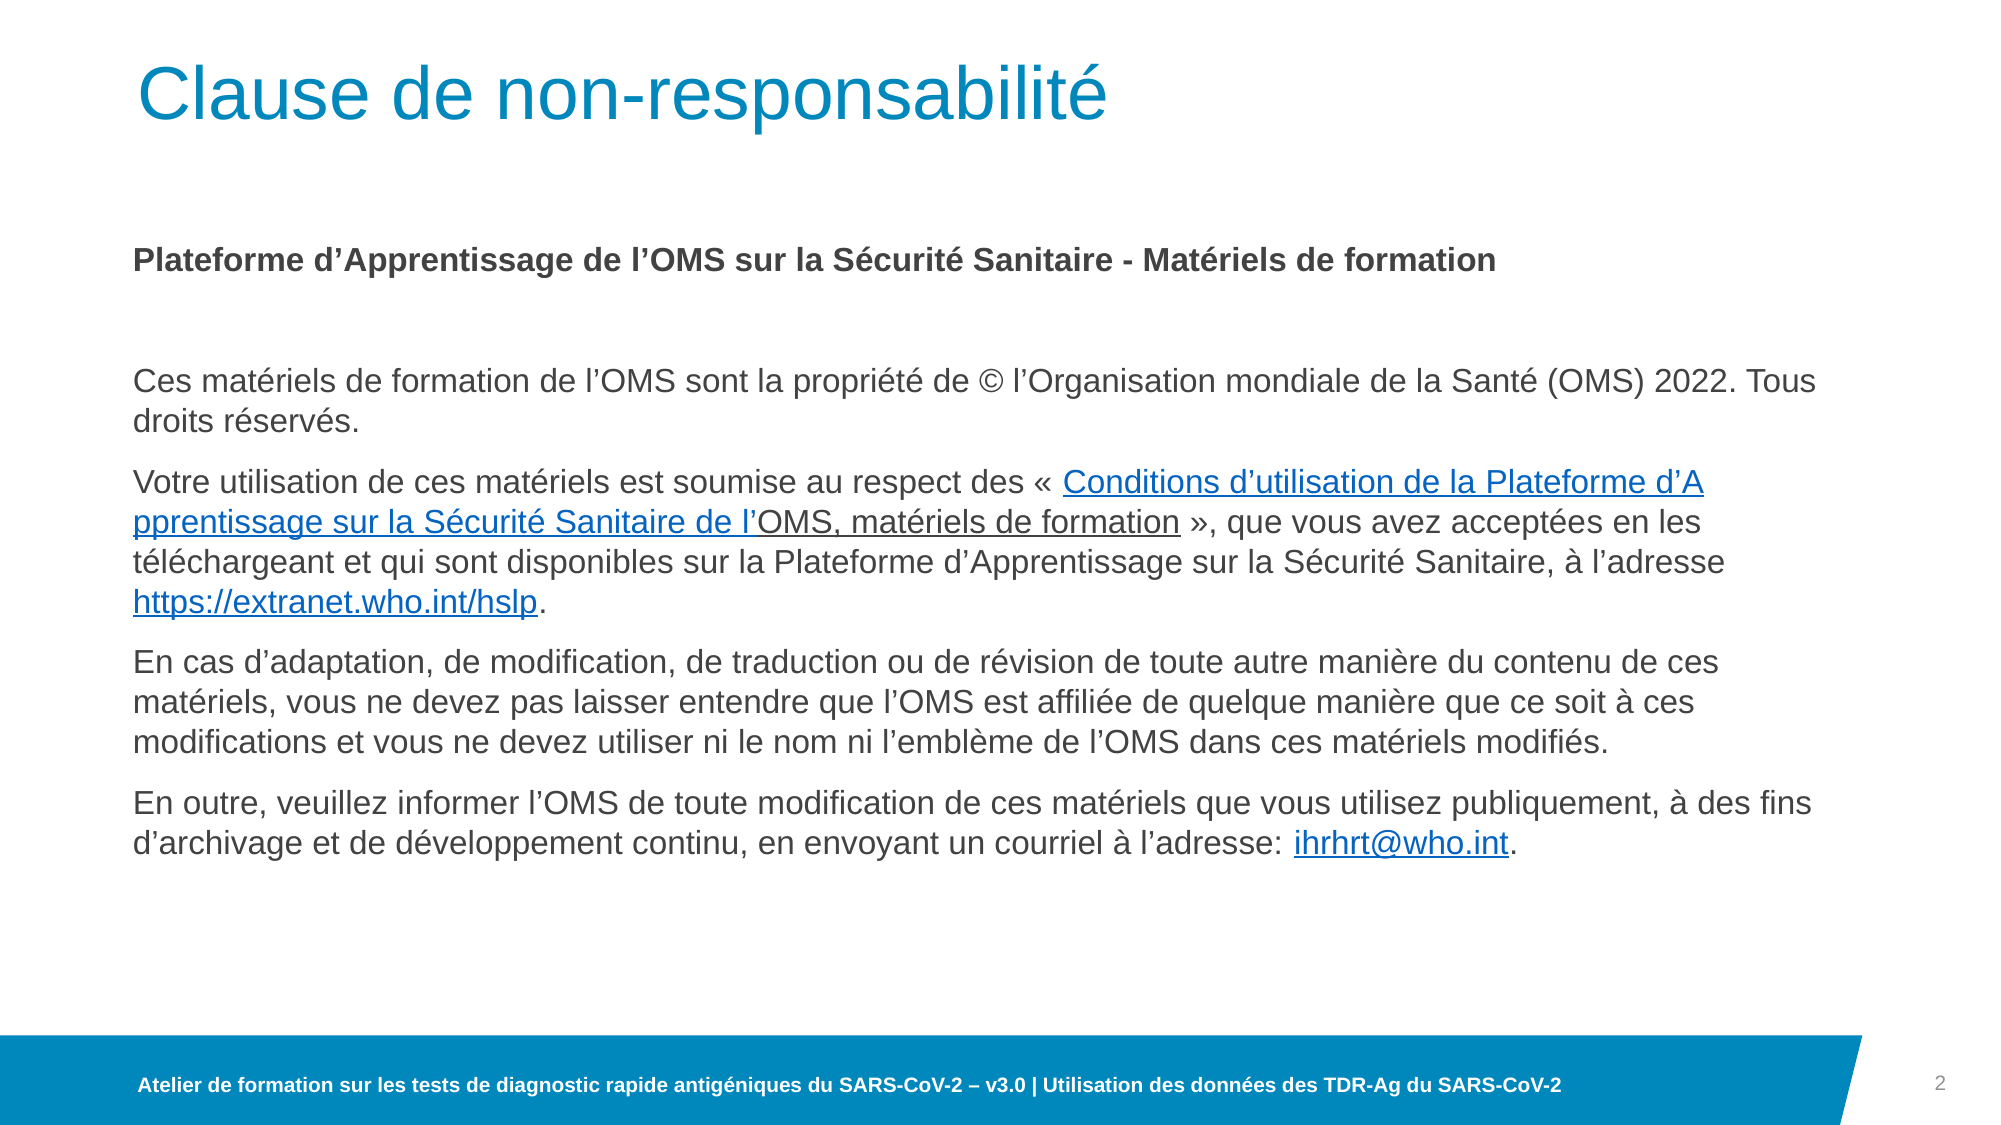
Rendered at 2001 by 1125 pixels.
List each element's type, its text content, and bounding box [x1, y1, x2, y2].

list Plateforme d’Apprentissage de l’OMS sur la Sécurité Sanitaire - Matériels de formation Ces matériels de formation de l’OMS sont la propriété de © l’Organisation mondiale de la Santé (OMS) 2022. Tous droits réservés. Votre utilisation de ces matériels est soumise au respect des « Conditions d’utilisation de la Plateforme d’Apprentissage sur la Sécurité Sanitaire de l’OMS, matériels de formation », que vous avez acceptées en les téléchargeant et qui sont disponibles sur la Plateforme d’Apprentissage sur la Sécurité Sanitaire, à l’adresse https://extranet.who.int/hslp. En cas d’adaptation, de modification, de traduction ou de révision de toute autre manière du contenu de ces matériels, vous ne devez pas laisser entendre que l’OMS est affiliée de quelque manière que ce soit à ces modifications et vous ne devez utiliser ni le nom ni l’emblème de l’OMS dans ces matériels modifiés. En outre, veuillez informer l’OMS de toute modification de ces matériels que vous utilisez publiquement, à des fins d’archivage et de développement continu, en envoyant un courriel à l’adresse: ihrhrt@who.int. [117, 230, 1843, 959]
slide_number 2 [1862, 1035, 1947, 1125]
title Clause de non-responsabilité [137, 15, 1863, 136]
footer Atelier de formation sur les tests de diagnostic rapide antigéniques du SARS-CoV-2 – v3.0 | Utilisation des données des TDR-Ag du SARS-CoV-2 [137, 1042, 1598, 1125]
